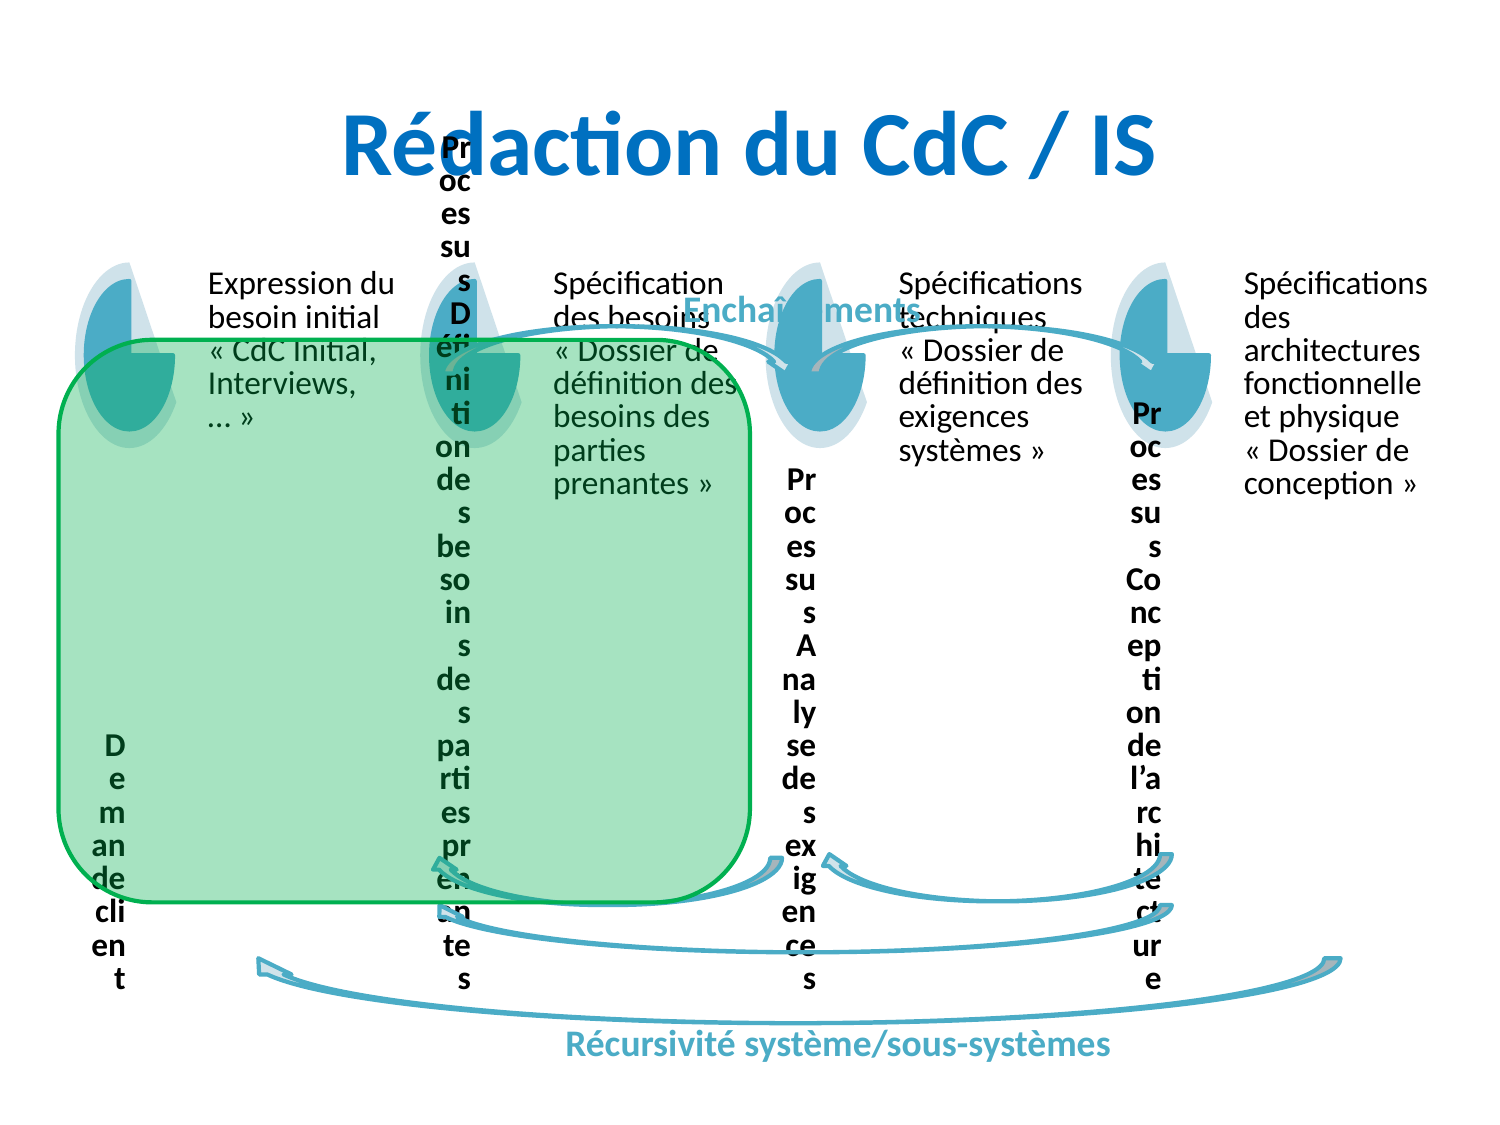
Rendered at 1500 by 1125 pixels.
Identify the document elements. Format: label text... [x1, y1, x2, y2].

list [74, 262, 1448, 1006]
text_box [484, 1014, 550, 1019]
text_box [56, 386, 69, 857]
text_box Récursivité système/sous-systèmes [550, 1014, 1127, 1072]
title Rédaction du CdC / IS [75, 45, 1425, 233]
